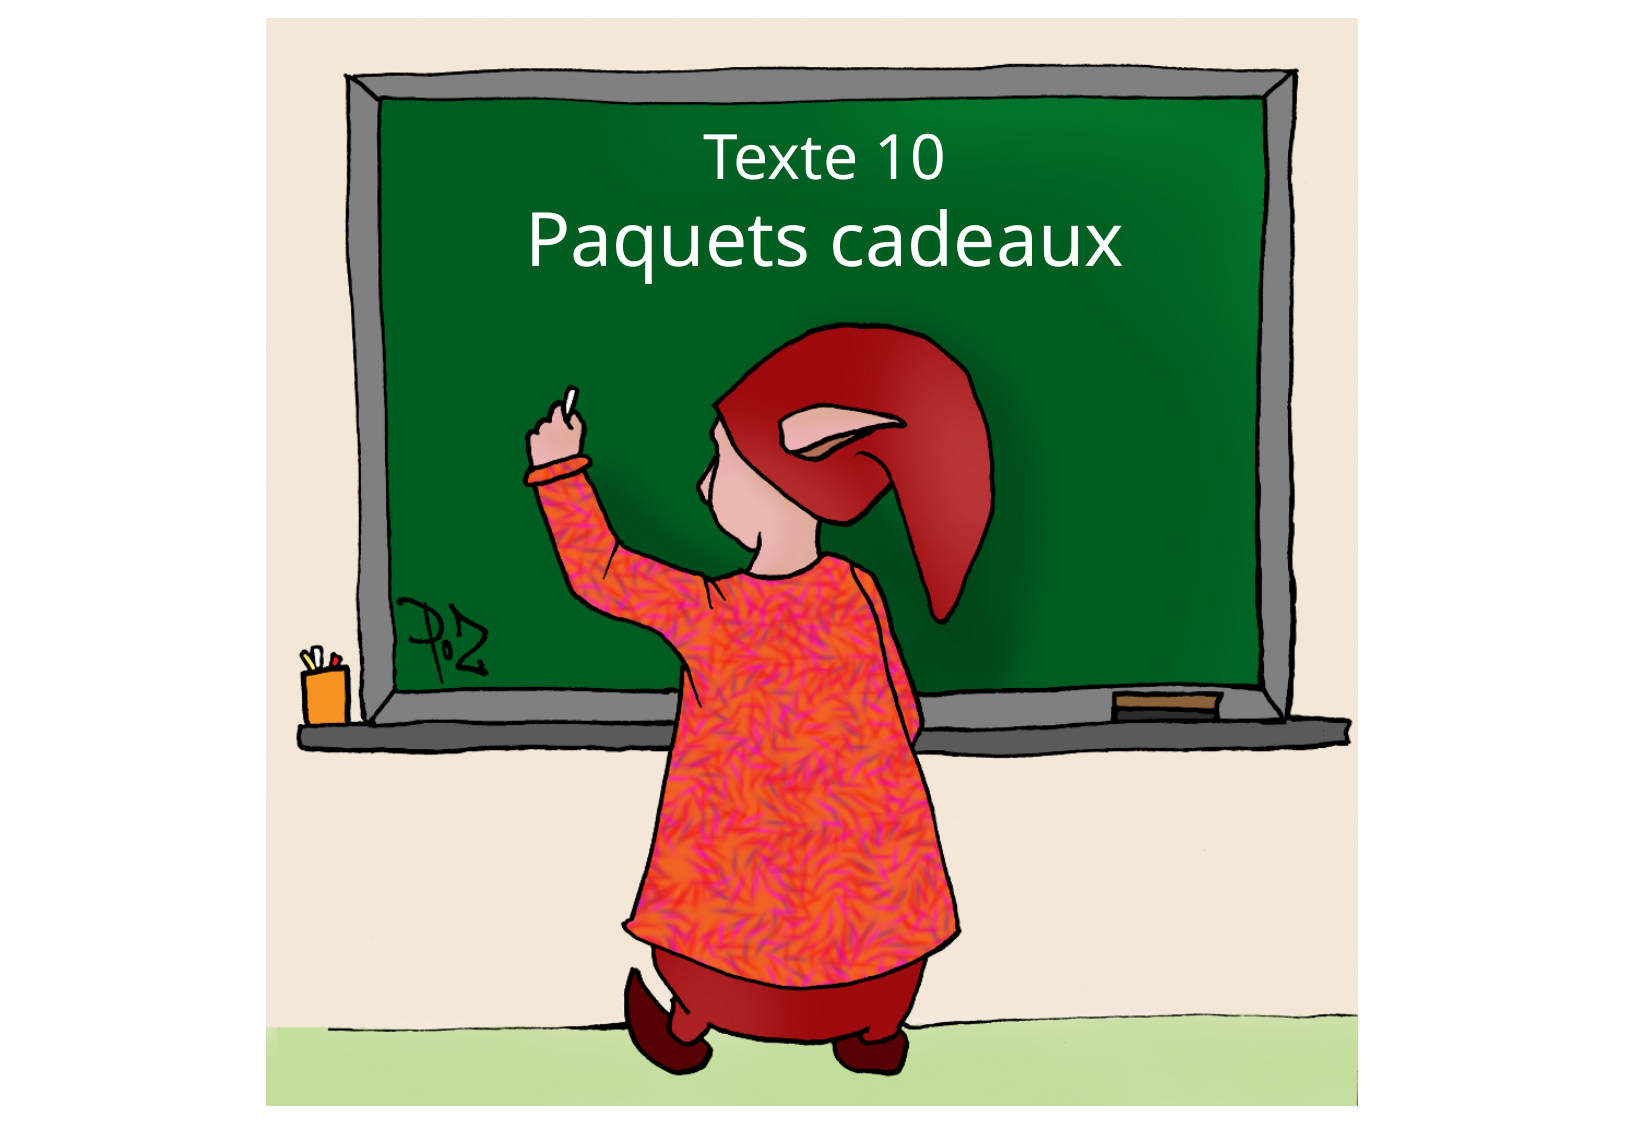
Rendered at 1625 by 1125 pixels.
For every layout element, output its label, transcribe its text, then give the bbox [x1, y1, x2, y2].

text_box Texte 10 Paquets cadeaux [377, 101, 1273, 297]
picture [266, 18, 1358, 1106]
